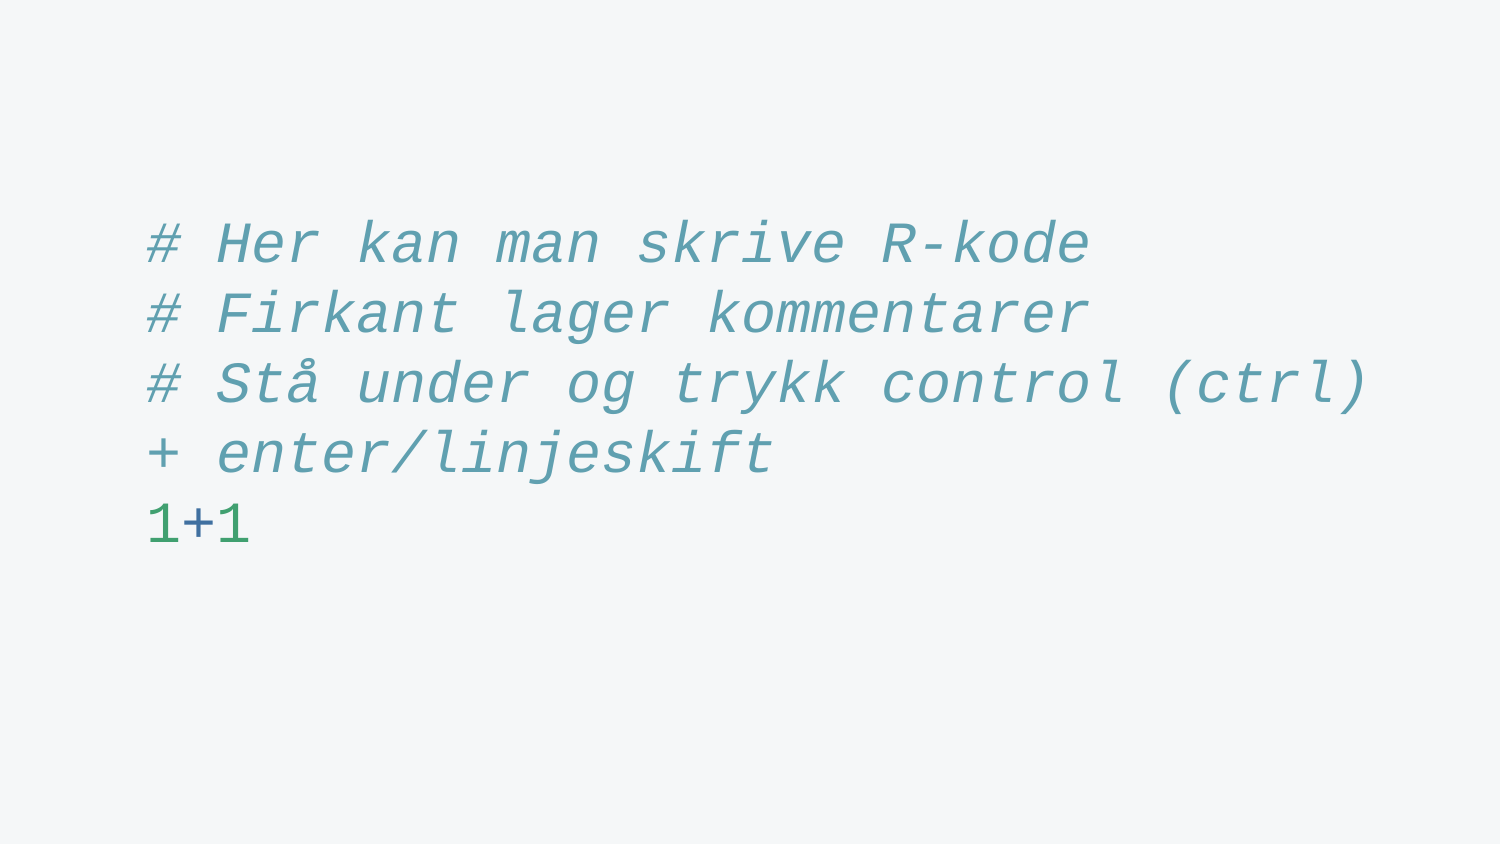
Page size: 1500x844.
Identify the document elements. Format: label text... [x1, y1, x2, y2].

list # Her kan man skrive R-kode # Firkant lager kommentarer # Stå under og trykk control (ctrl) + enter/linjeskift 1+1 [75, 196, 1425, 754]
